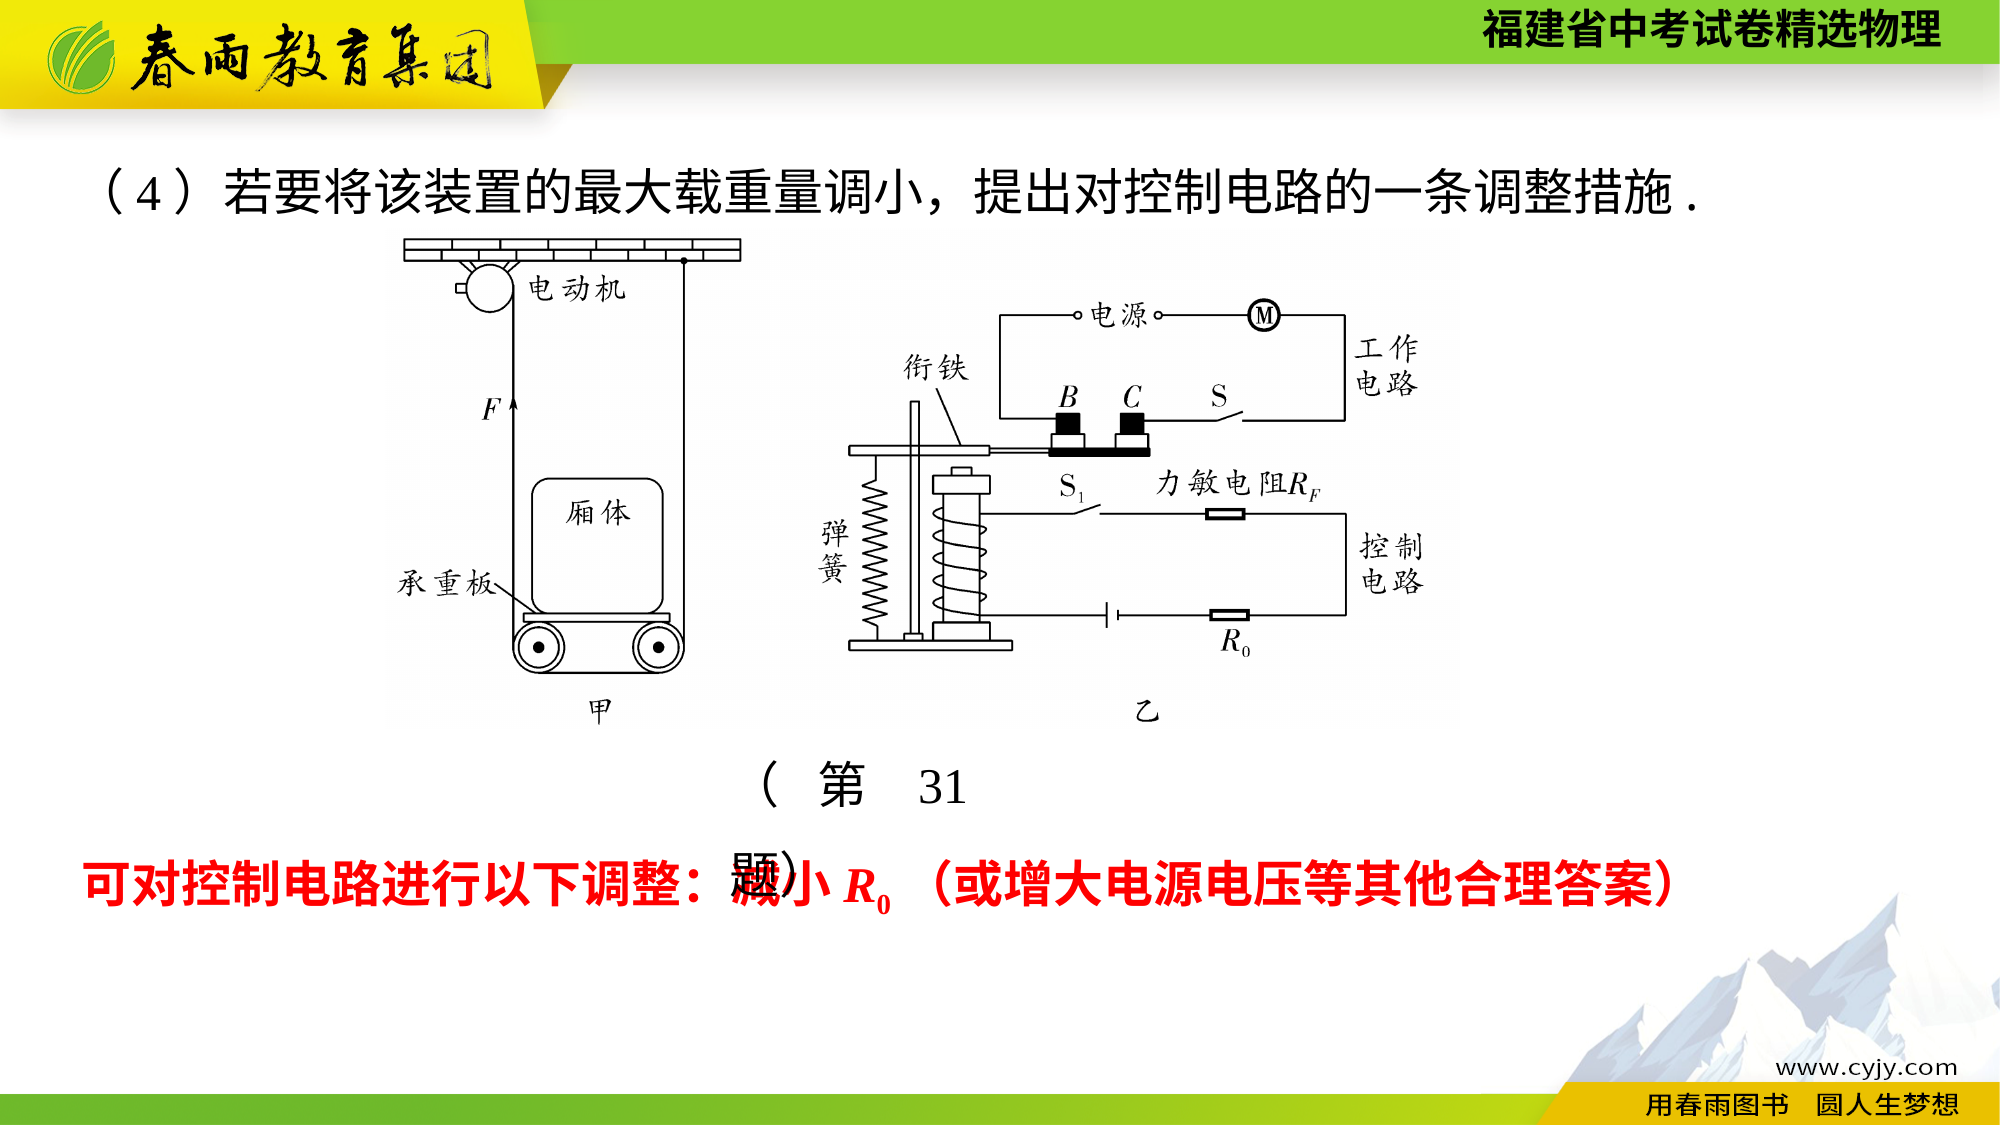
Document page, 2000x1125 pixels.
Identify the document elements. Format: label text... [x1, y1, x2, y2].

picture [0, 0, 2000, 1125]
list （4）若要将该装置的最大载重量调小，提出对控制电路的一条调整措施. [59, 122, 1944, 217]
text_box （第31题） [715, 737, 995, 821]
text_box 可对控制电路进行以下调整：减小R0（或增大电源电压等其他合理答案） [66, 810, 1823, 928]
